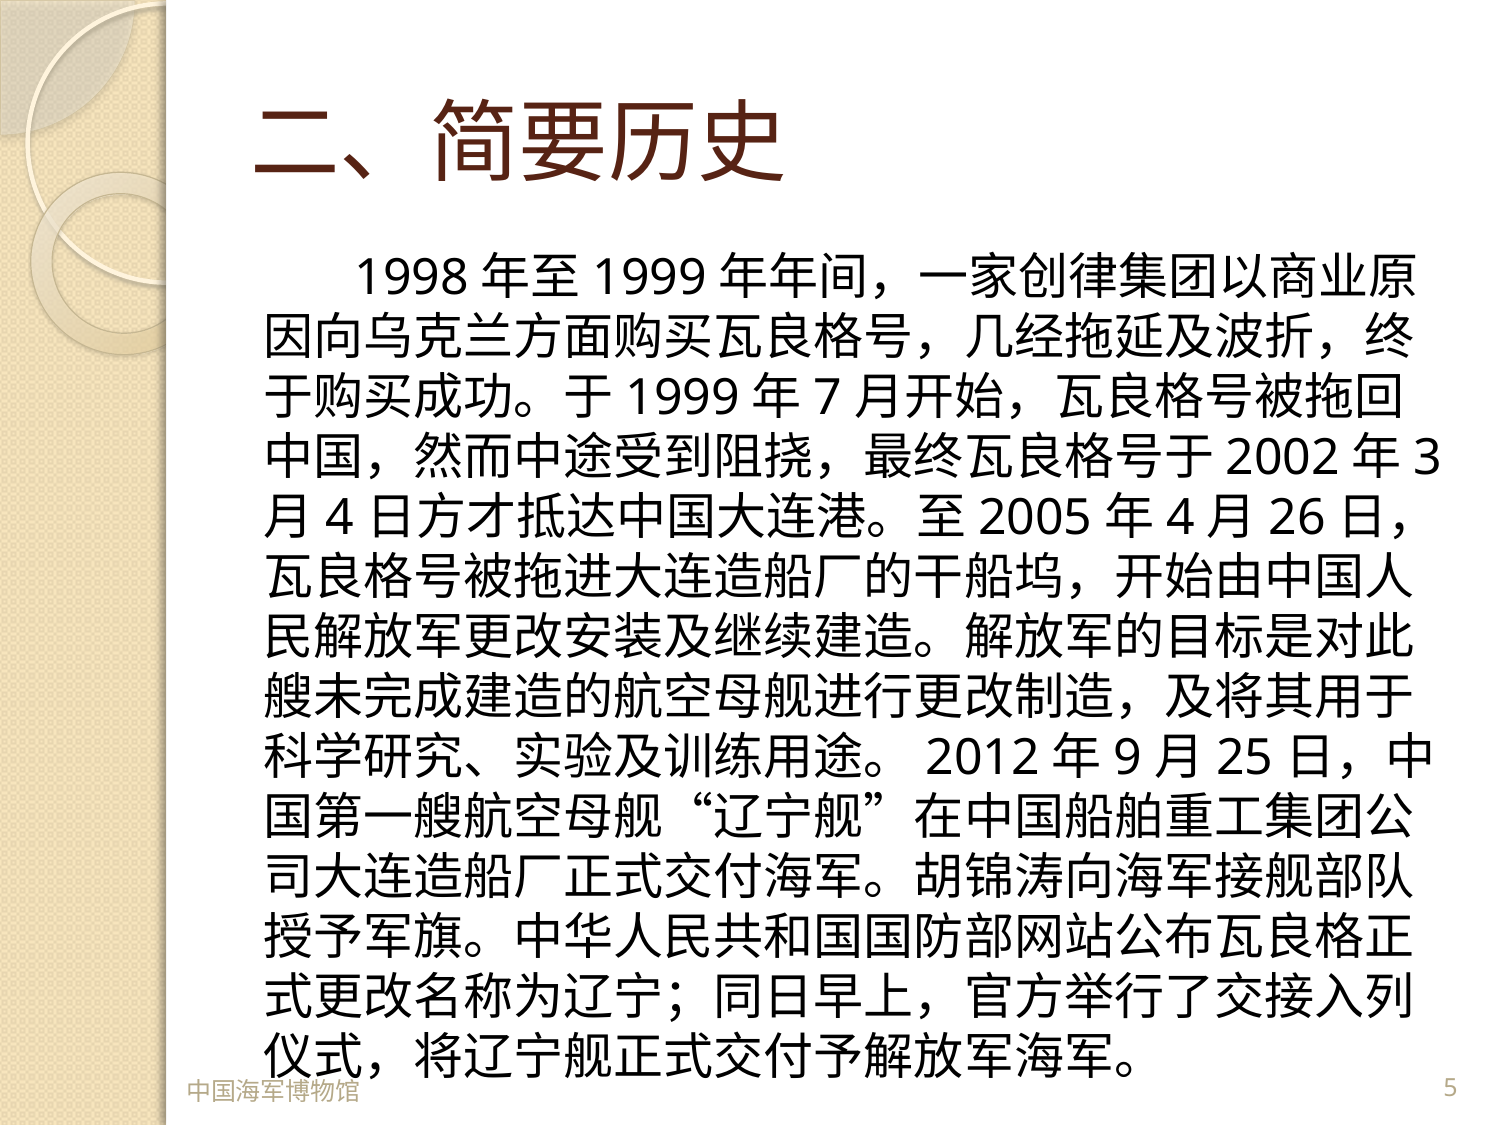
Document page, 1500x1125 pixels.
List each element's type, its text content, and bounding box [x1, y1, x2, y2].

footer 中国海军博物馆 [171, 1034, 621, 1113]
title 二、简要历史 [235, 45, 1466, 233]
slide_number 5 [1413, 1034, 1488, 1113]
list 1998年至1999年年间，一家创律集团以商业原因向乌克兰方面购买瓦良格号，几经拖延及波折，终于购买成功。于1999年7月开始，瓦良格号被拖回中国，然而中途受到阻挠，最终瓦良格号于2002年3月4日方才抵达中国大连港。至2005年4月26日，瓦良格号被拖进大连造船厂的干船坞，开始由中国人民解放军更改安装及继续建造。解放军的目标是对此艘未完成建造的航空母舰进行更改制造，及将其用于科学研究、实验及训练用途。2012年9月25日，中国第一艘航空母舰“辽宁舰”在中国船舶重工集团公司大连造船厂正式交付海军。胡锦涛向海军接舰部队授予军旗。中华人民共和国国防部网站公布瓦良格正式更改名称为辽宁；同日早上，官方举行了交接入列仪式，将辽宁舰正式交付予解放军海军。 [235, 237, 1466, 1025]
